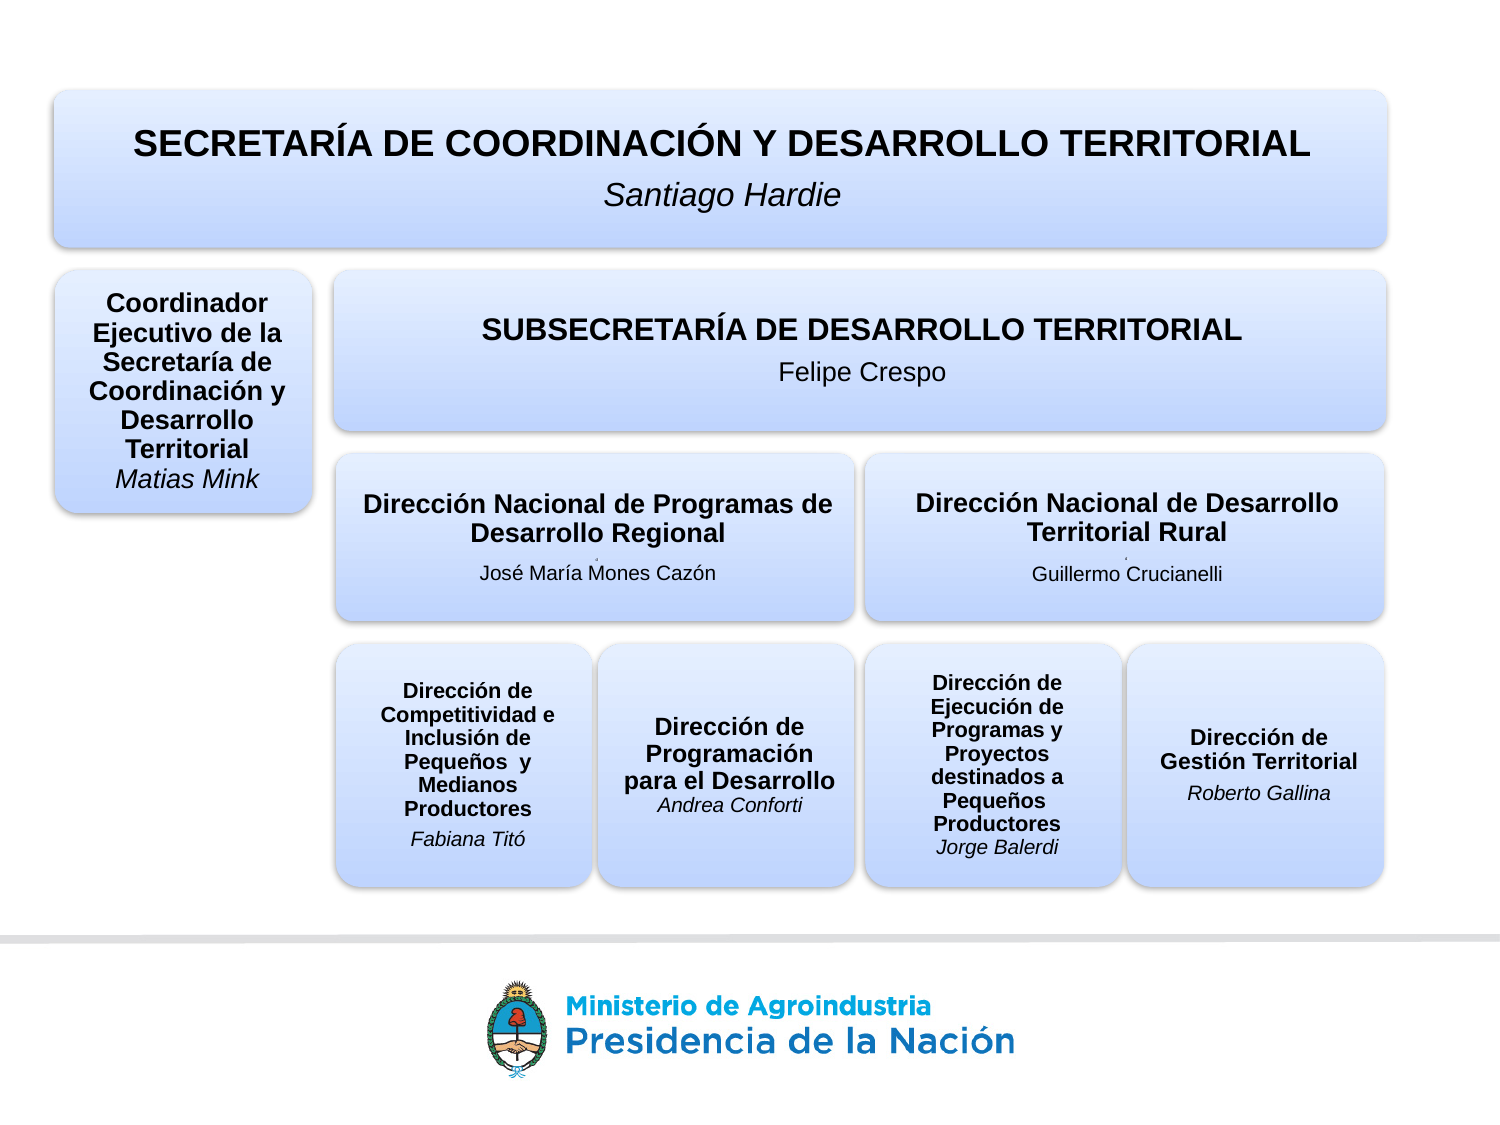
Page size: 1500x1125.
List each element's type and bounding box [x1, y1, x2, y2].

picture [0, 934, 1500, 1124]
text_box [52, 89, 1389, 888]
